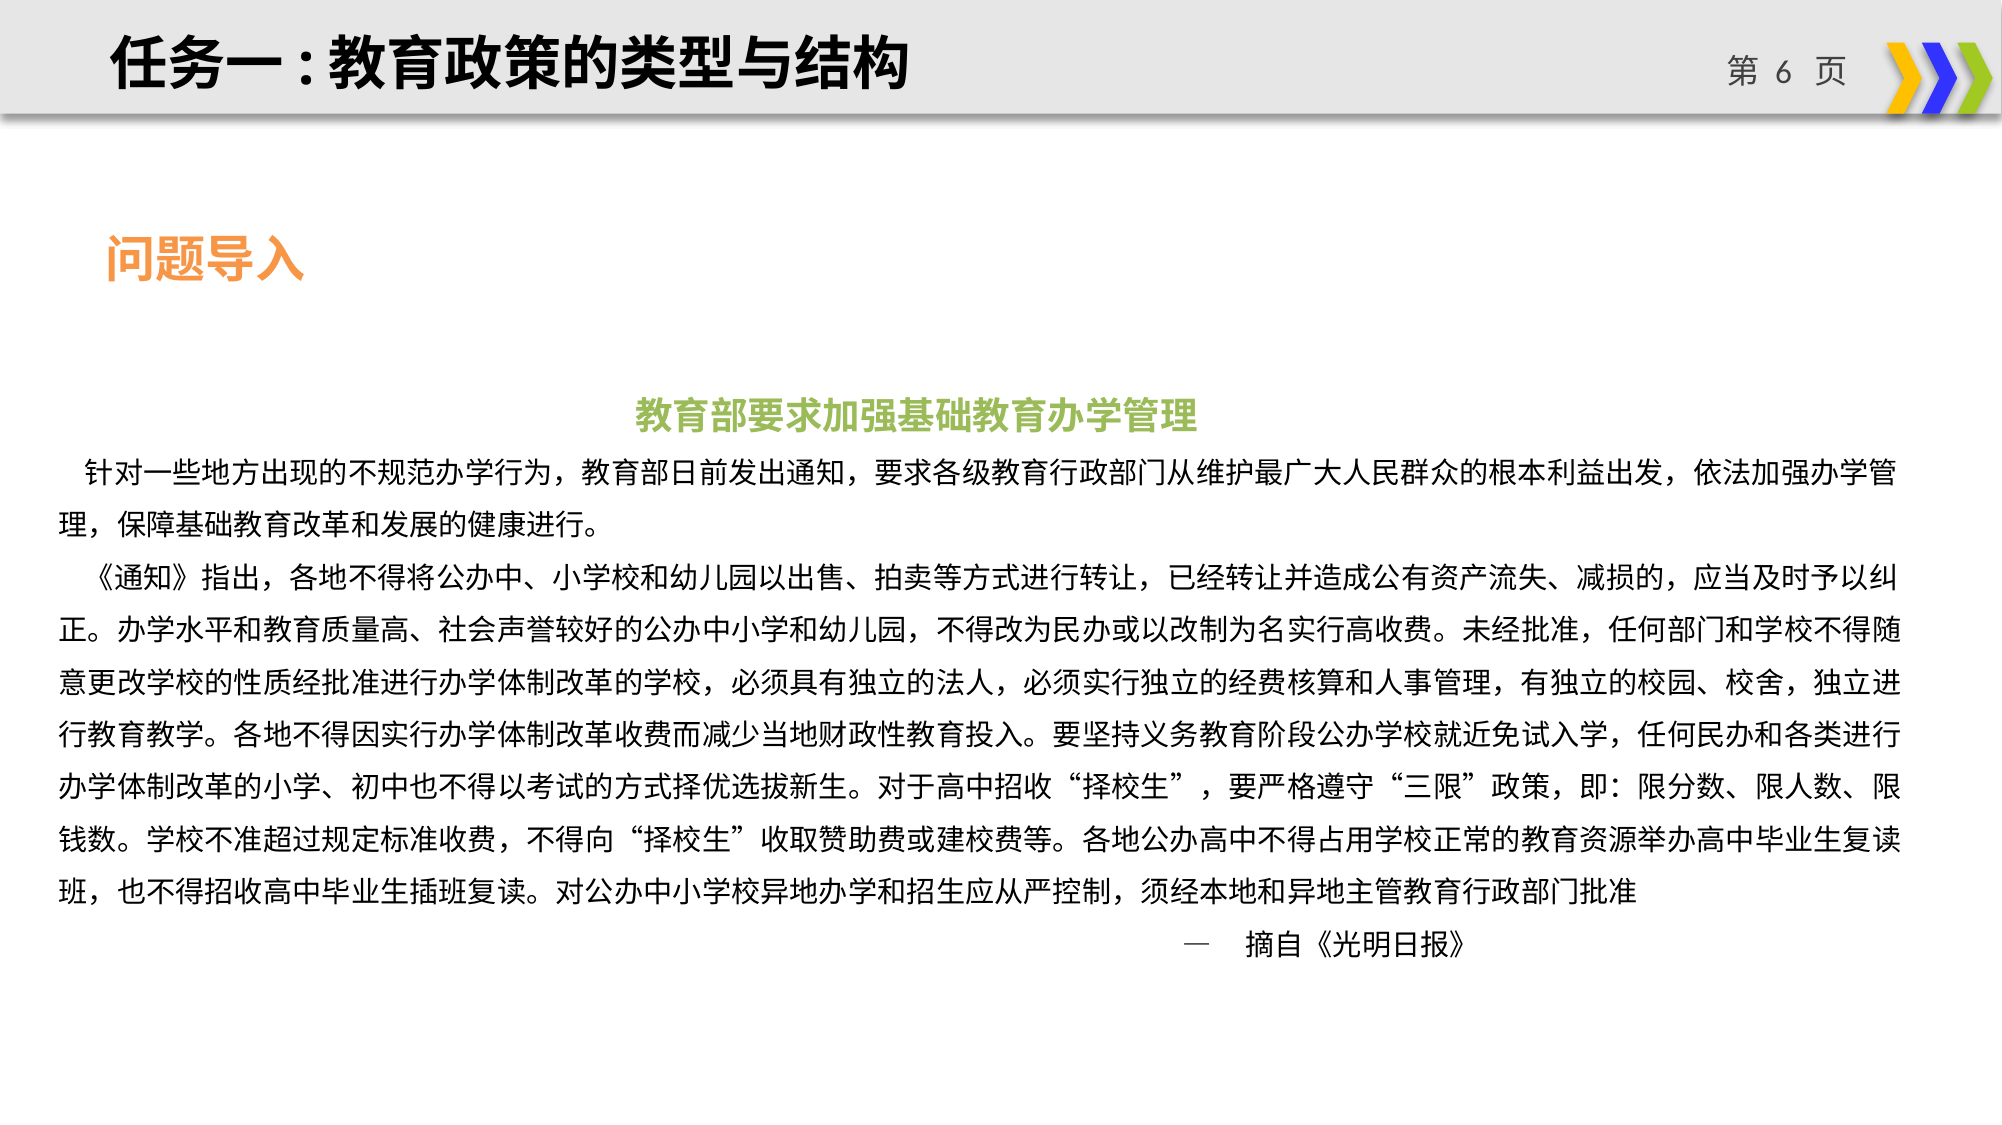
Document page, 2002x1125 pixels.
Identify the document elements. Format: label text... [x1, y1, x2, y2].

text_box 教育部要求加强基础教育办学管理 针对一些地方出现的不规范办学行为，教育部日前发出通知，要求各级教育行政部门从维护最广大人民群众的根本利益出发，依法加强办学管理，保障基础教育改革和发展的健康进行。 《通知》指出，各地不得将公办中、小学校和幼儿园以出售、拍卖等方式进行转让，已经转让并造成公有资产流失、减损的，应当及时予以纠正。办学水平和教育质量高、社会声誉较好的公办中小学和幼儿园，不得改为民办或以改制为名实行高收费。未经批准，任何部门和学校不得随意更改学校的性质经批准进行办学体制改革的学校，必须具有独立的法人，必须实行独立的经费核算和人事管理，有独立的校园、校舍，独立进行教育教学。各地不得因实行办学体制改革收费而减少当地财政性教育投入。要坚持义务教育阶段公办学校就近免试入学，任何民办和各类进行办学体制改革的小学、初中也不得以考试的方式择优选拔新生。对于高中招收“择校生”，要严格遵守“三限”政策，即：限分数、限人数、限钱数。学校不准超过规定标准收费，不得向“择校生”收取赞助费或建校费等。各地公办高中不得占用学校正常的教育资源举办高中毕业生复读班，也不得招收高中毕业生插班复读。对公办中小学校异地办学和招生应从严控制，须经本地和异地主管教育行政部门批准 — 摘自《光明日报》 [43, 361, 1942, 969]
text_box 问题导入 [90, 219, 508, 295]
text_box 任务一:教育政策的类型与结构 [67, 19, 1008, 104]
